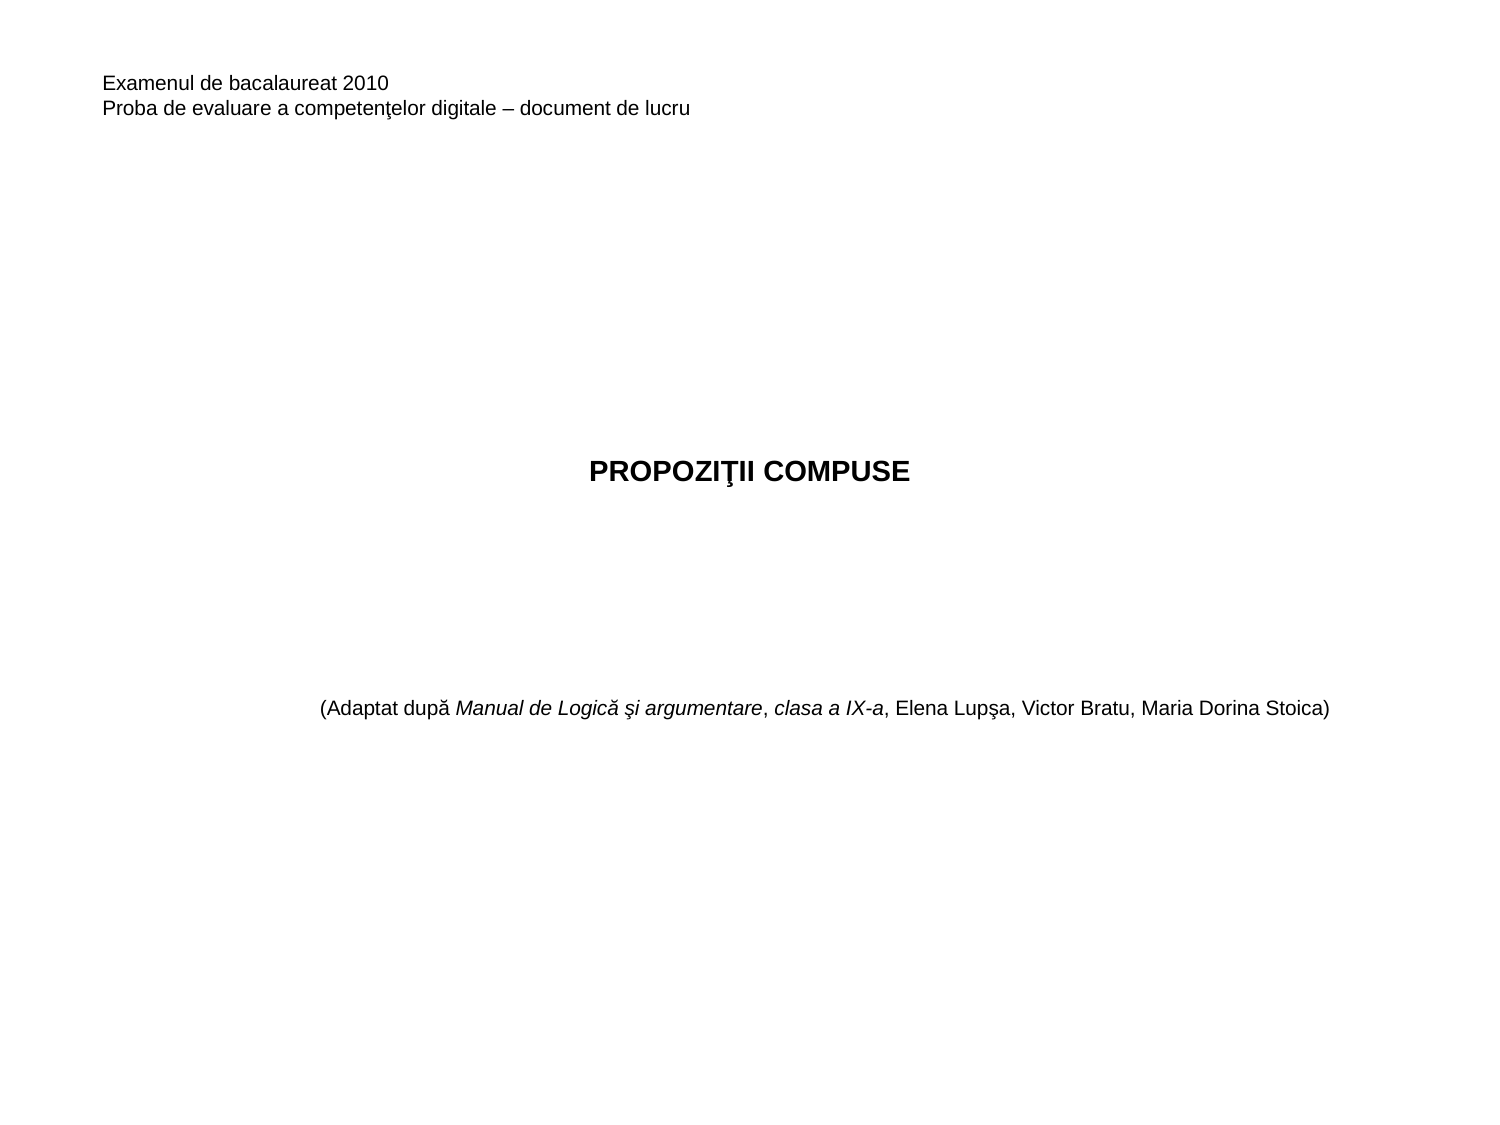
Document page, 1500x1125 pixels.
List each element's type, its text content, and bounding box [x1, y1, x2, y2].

subtitle (Adaptat după Manual de Logică şi argumentare, clasa a IX-a, Elena Lupşa, Victor Bratu, Maria Dorina Stoica) [149, 687, 1500, 976]
text_box Examenul de bacalaureat 2010 Proba de evaluare a competenţelor digitale – document de lucru [87, 62, 888, 128]
title PROPOZIŢII COMPUSE [112, 349, 1388, 591]
